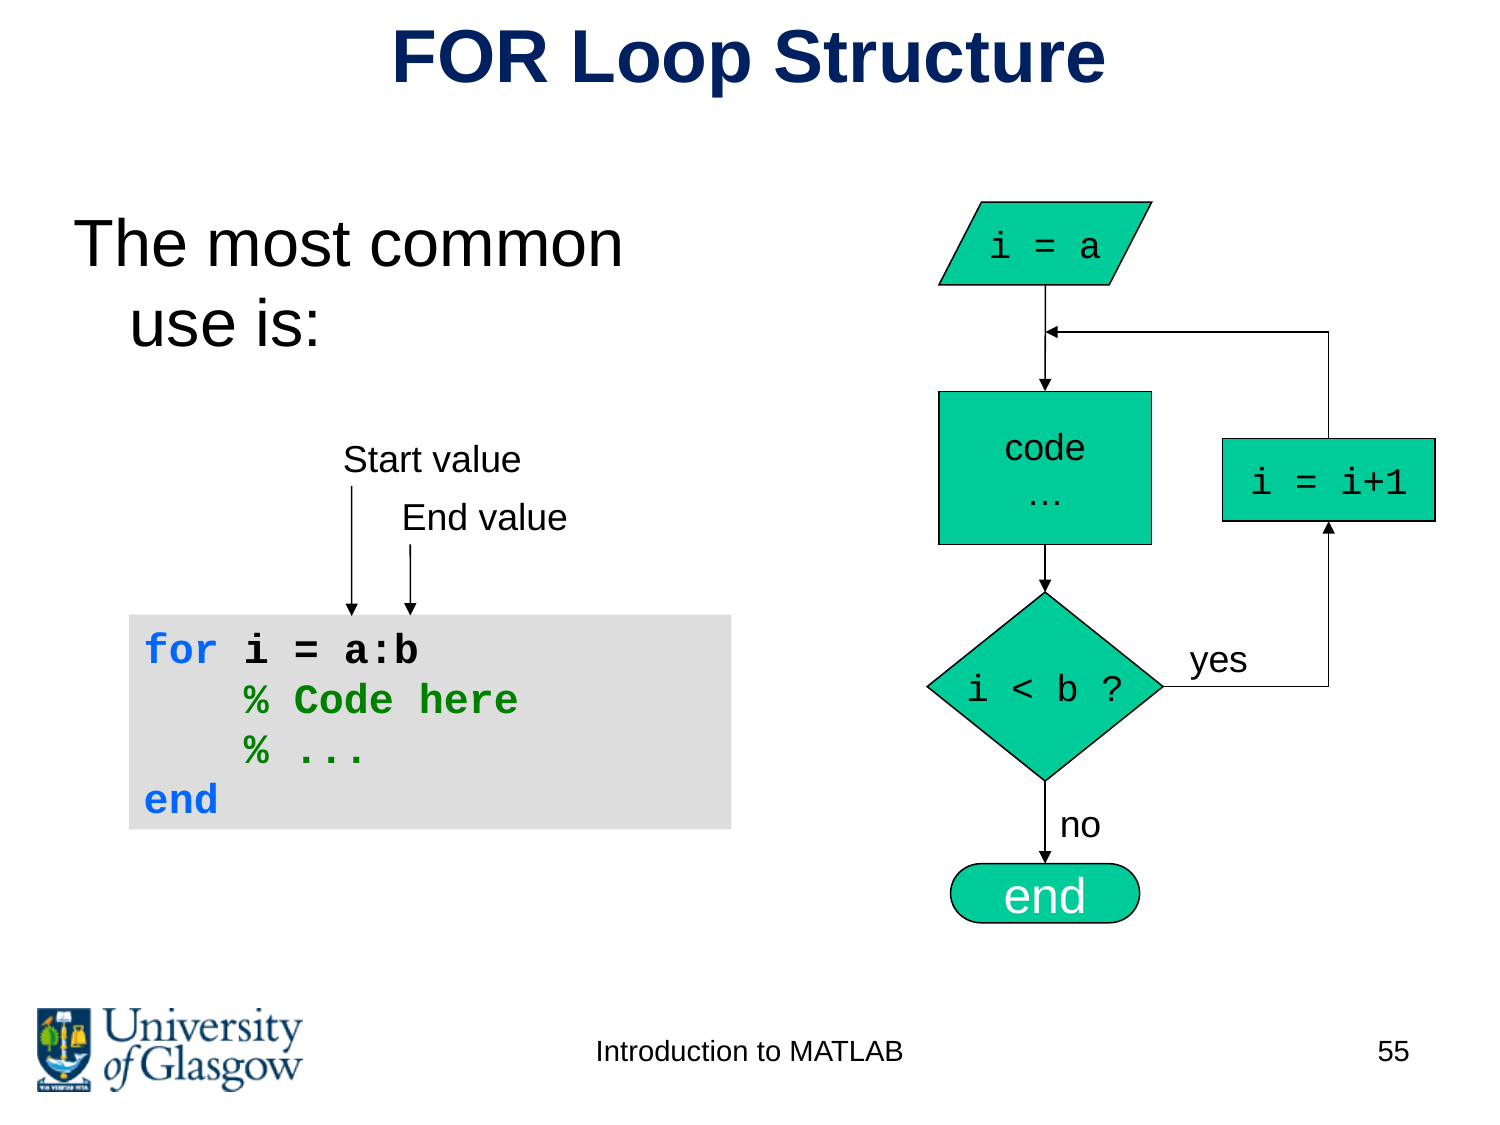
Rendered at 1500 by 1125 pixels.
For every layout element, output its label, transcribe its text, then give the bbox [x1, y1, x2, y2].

picture [37, 1008, 303, 1092]
text_box [404, 546, 417, 616]
text_box End value [386, 485, 683, 546]
slide_number 55 [1074, 1024, 1425, 1103]
text_box for i = a:b % Code here % ... end [128, 614, 732, 830]
list The most common use is: [58, 192, 746, 482]
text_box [927, 202, 1435, 923]
text_box [345, 487, 358, 617]
footer Introduction to MATLAB [512, 1024, 988, 1103]
text_box Start value [328, 427, 624, 487]
title FOR Loop Structure [0, 0, 1500, 208]
